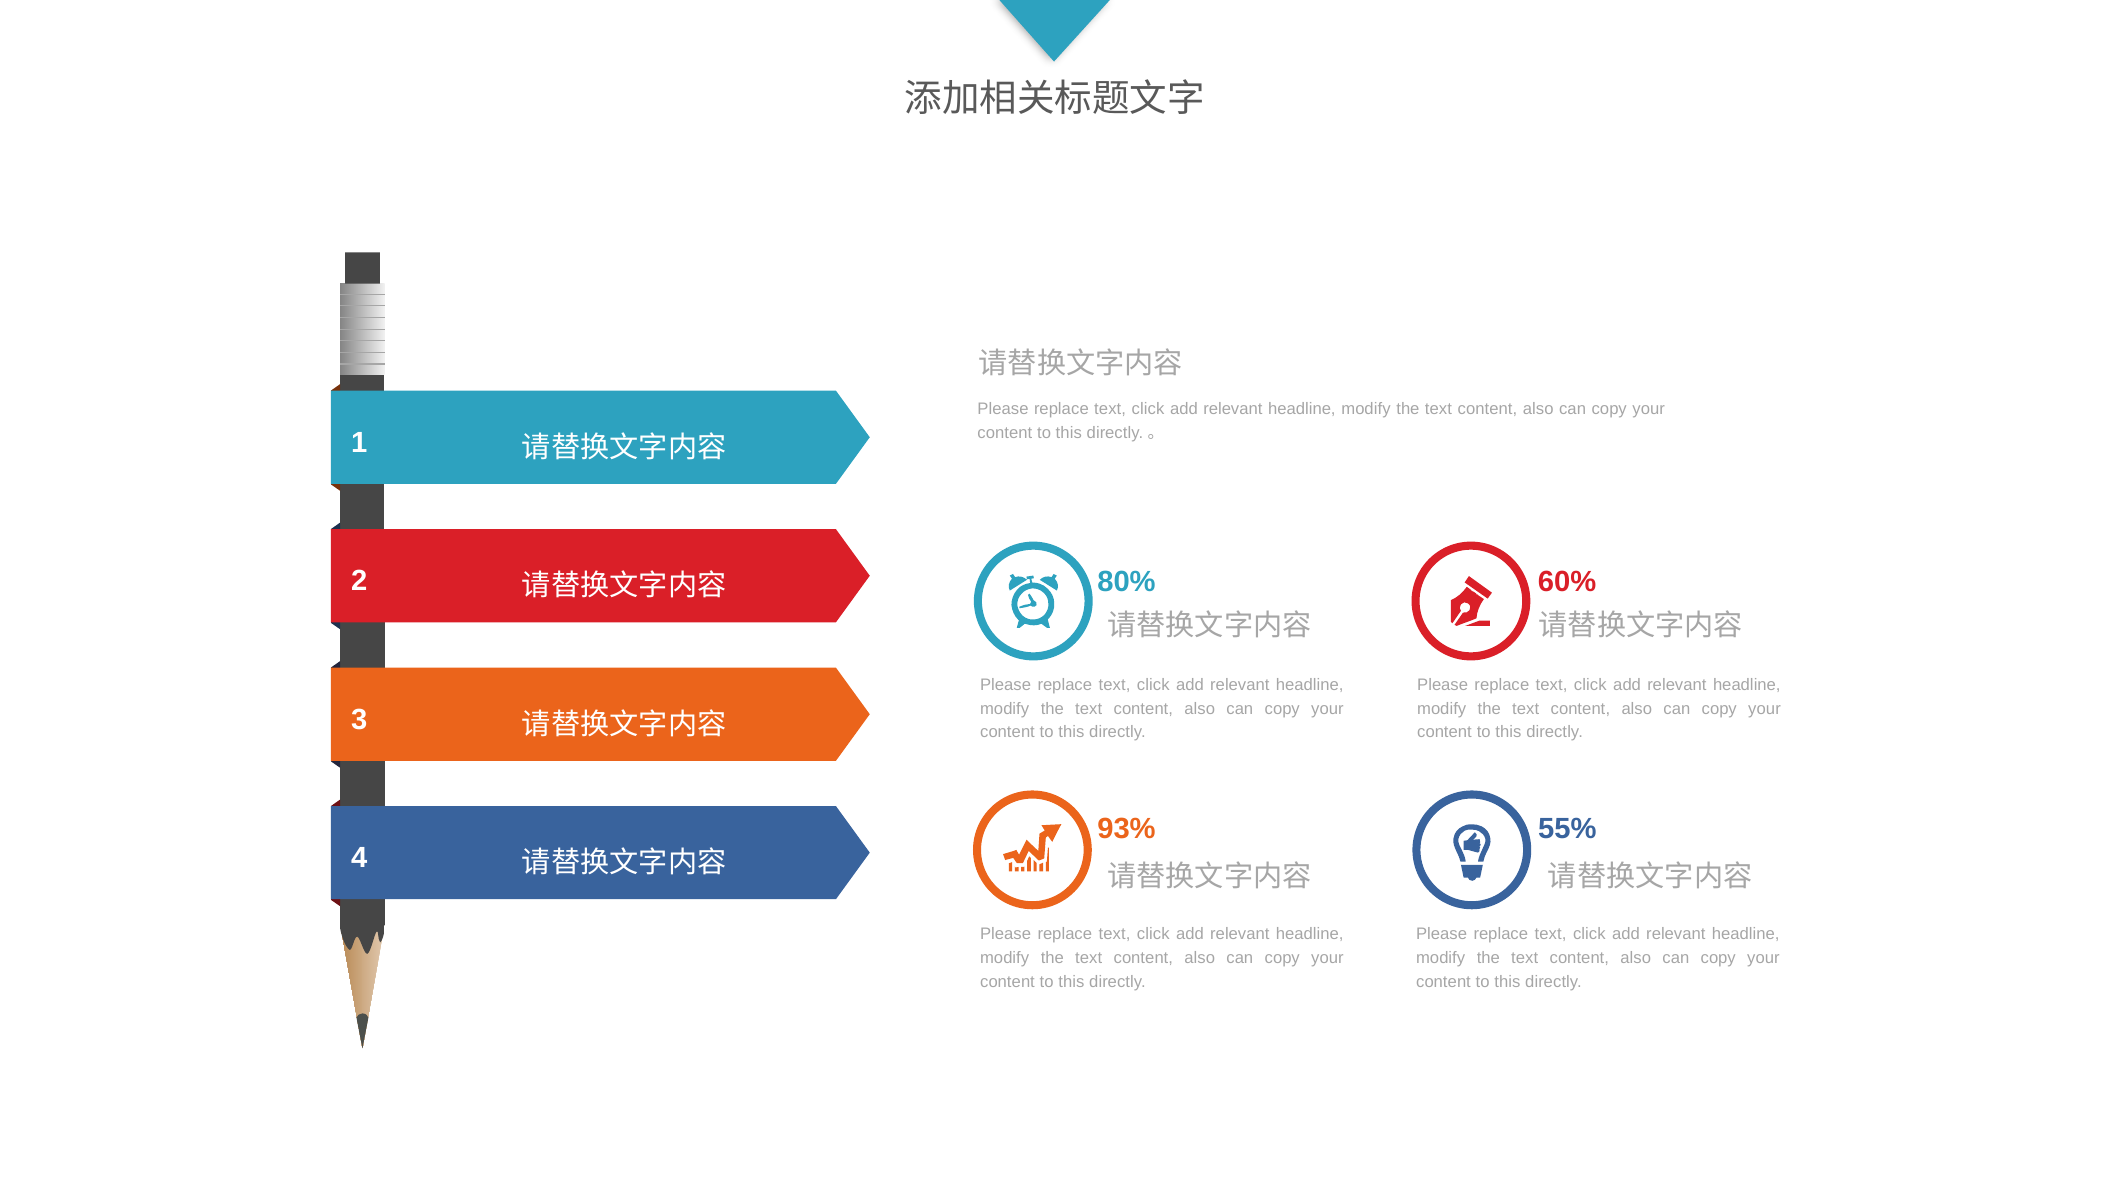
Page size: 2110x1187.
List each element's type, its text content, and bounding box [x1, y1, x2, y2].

text_box Please replace text, click add relevant headline, modify the text content, also can copy your content to this directly. [1402, 662, 1796, 749]
text_box [997, 0, 1112, 64]
text_box [1411, 789, 1533, 911]
text_box [1008, 862, 1013, 872]
text_box Please replace text, click add relevant headline, modify the text content, also can copy your content to this directly. [965, 912, 1359, 999]
text_box [1039, 862, 1044, 872]
text_box [1027, 856, 1031, 872]
text_box 添加相关标题文字 [871, 67, 1238, 125]
text_box 80% [1082, 547, 1171, 605]
text_box [1003, 824, 1062, 864]
text_box Please replace text, click add relevant headline, modify the text content, also can copy your content to this directly. [965, 662, 1359, 749]
text_box Please replace text, click add relevant headline, modify the text content, also can copy your content to this directly. [1401, 912, 1795, 999]
text_box [1460, 864, 1483, 881]
text_box 55% [1523, 795, 1612, 853]
text_box 93% [1082, 795, 1171, 853]
text_box [1045, 847, 1049, 872]
text_box 60% [1523, 547, 1612, 605]
text_box [972, 540, 1092, 662]
text_box 请替换文字内容 [963, 330, 1199, 386]
text_box 请替换文字内容 [1533, 842, 1768, 900]
text_box [1450, 576, 1492, 626]
text_box [1039, 573, 1058, 591]
text_box 请替换文字内容 [1523, 592, 1759, 649]
text_box [971, 789, 1092, 911]
text_box [1453, 824, 1491, 862]
text_box [1410, 540, 1523, 662]
text_box 请替换文字内容 [1092, 842, 1328, 900]
text_box Please replace text, click add relevant headline, modify the text content, also can copy your content to this directly.。 [962, 386, 1681, 449]
text_box [1033, 860, 1037, 872]
text_box [1008, 573, 1055, 628]
text_box 请替换文字内容 [1092, 592, 1328, 649]
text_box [330, 252, 870, 1049]
